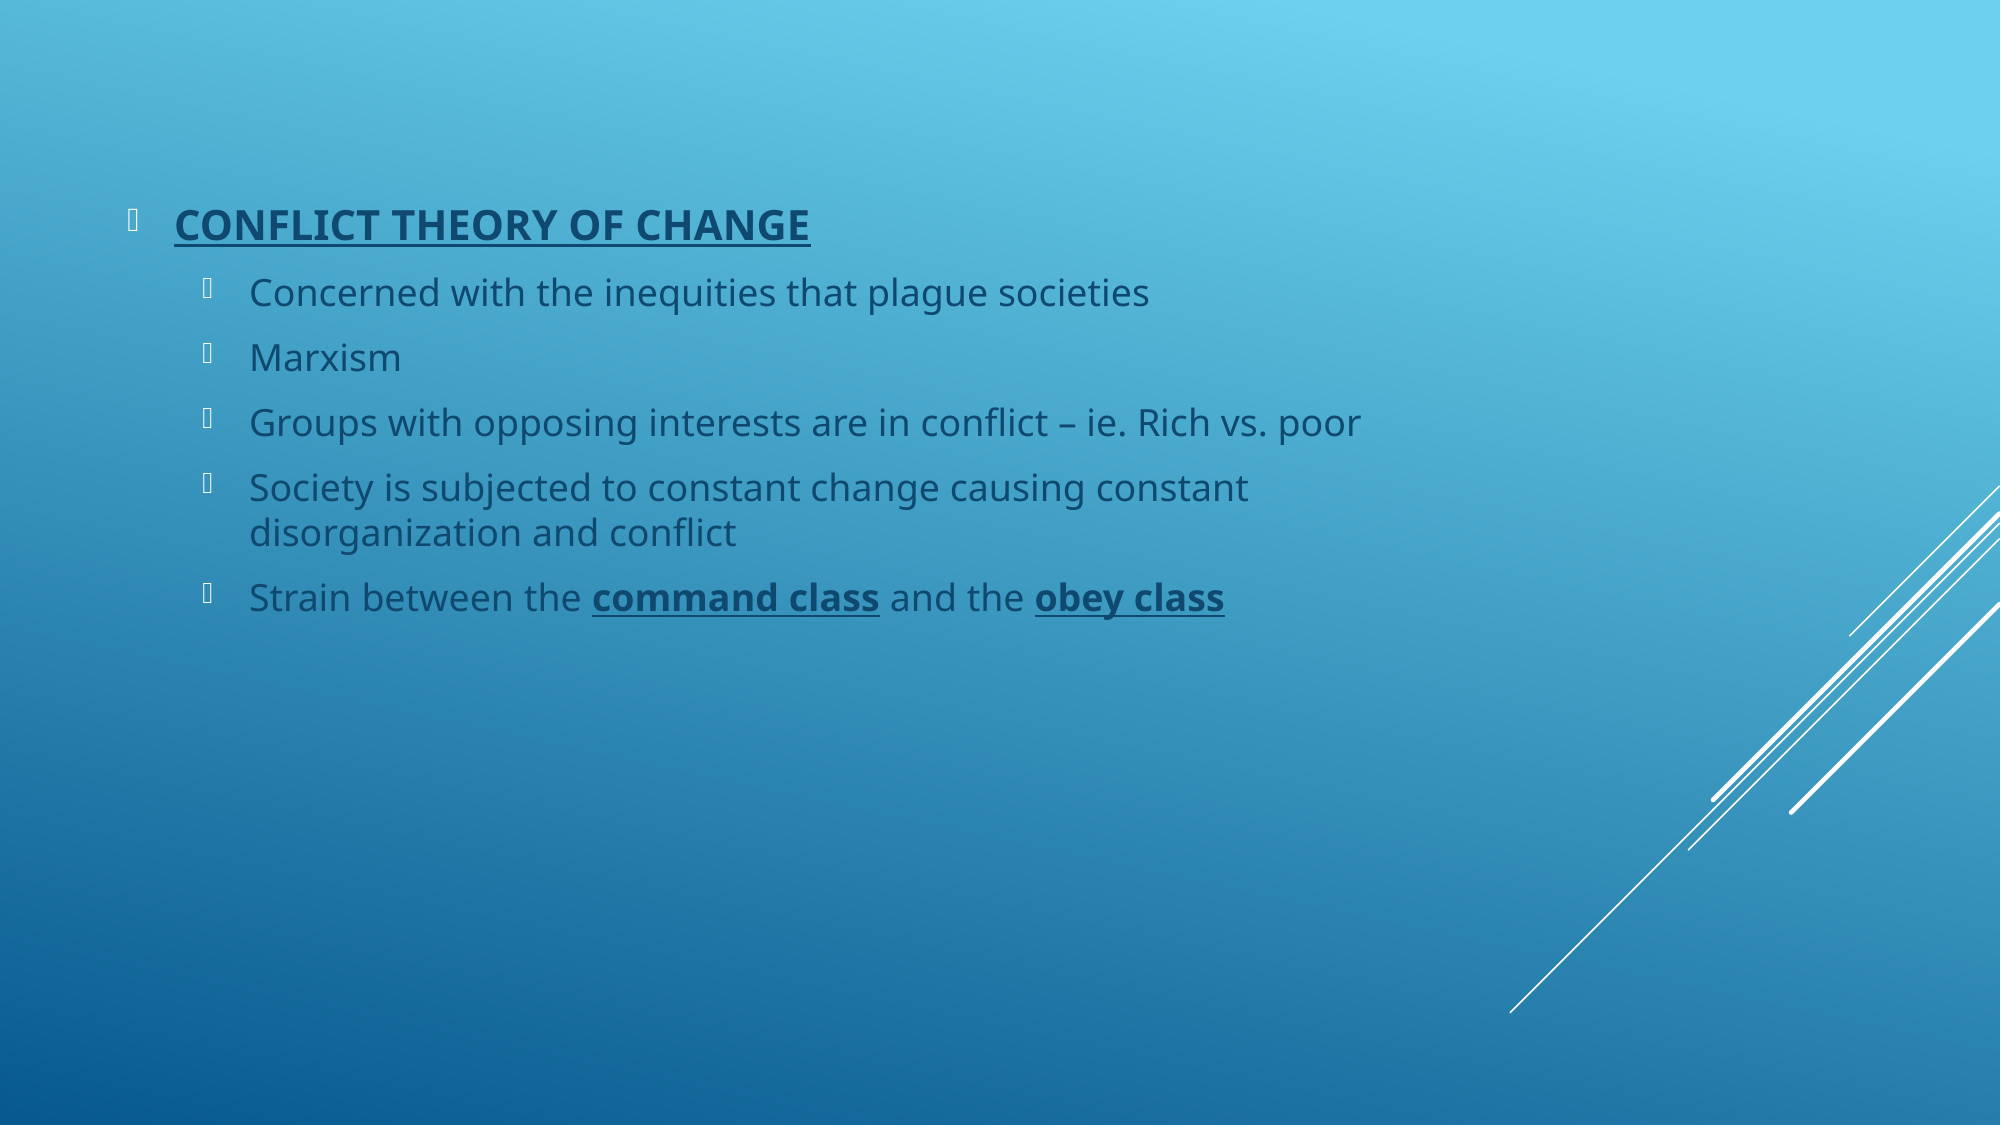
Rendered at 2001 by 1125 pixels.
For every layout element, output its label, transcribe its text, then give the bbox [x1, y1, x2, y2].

list CONFLICT THEORY OF CHANGE Concerned with the inequities that plague societies Marxism Groups with opposing interests are in conflict – ie. Rich vs. poor Society is subjected to constant change causing constant disorganization and conflict Strain between the command class and the obey class [112, 112, 1513, 706]
